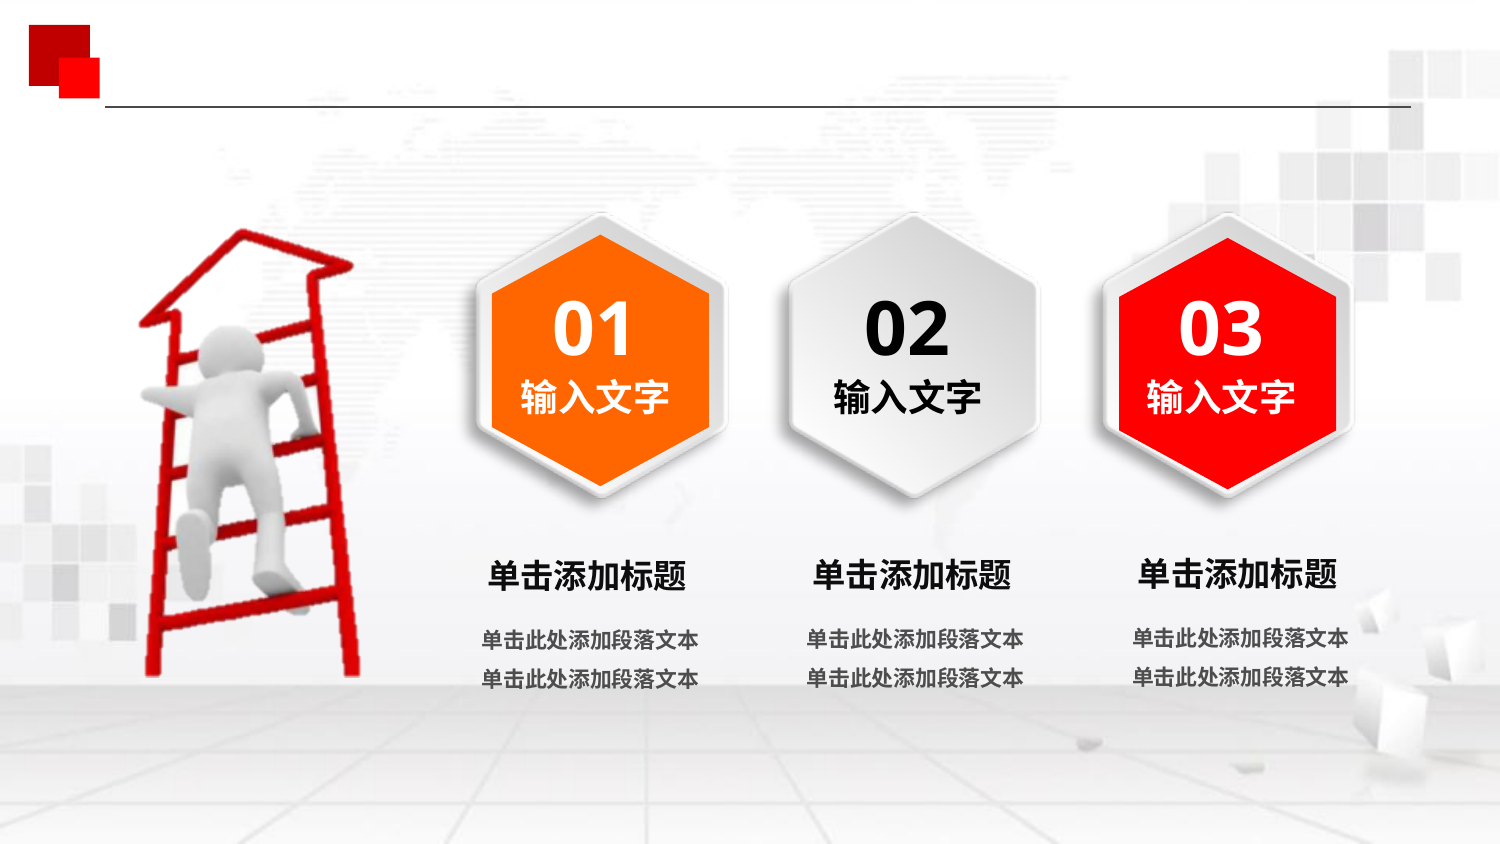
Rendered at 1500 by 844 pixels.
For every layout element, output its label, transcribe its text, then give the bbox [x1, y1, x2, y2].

text_box 单击添加标题 [1100, 555, 1375, 601]
text_box 单击此处添加段落文本单击此处添加段落文本 [1111, 603, 1371, 698]
picture [0, 0, 1500, 844]
text_box 单击添加标题 [775, 555, 1050, 602]
text_box 单击此处添加段落文本单击此处添加段落文本 [460, 605, 720, 700]
text_box 单击此处添加段落文本单击此处添加段落文本 [785, 604, 1046, 699]
text_box 单击添加标题 [450, 555, 725, 603]
